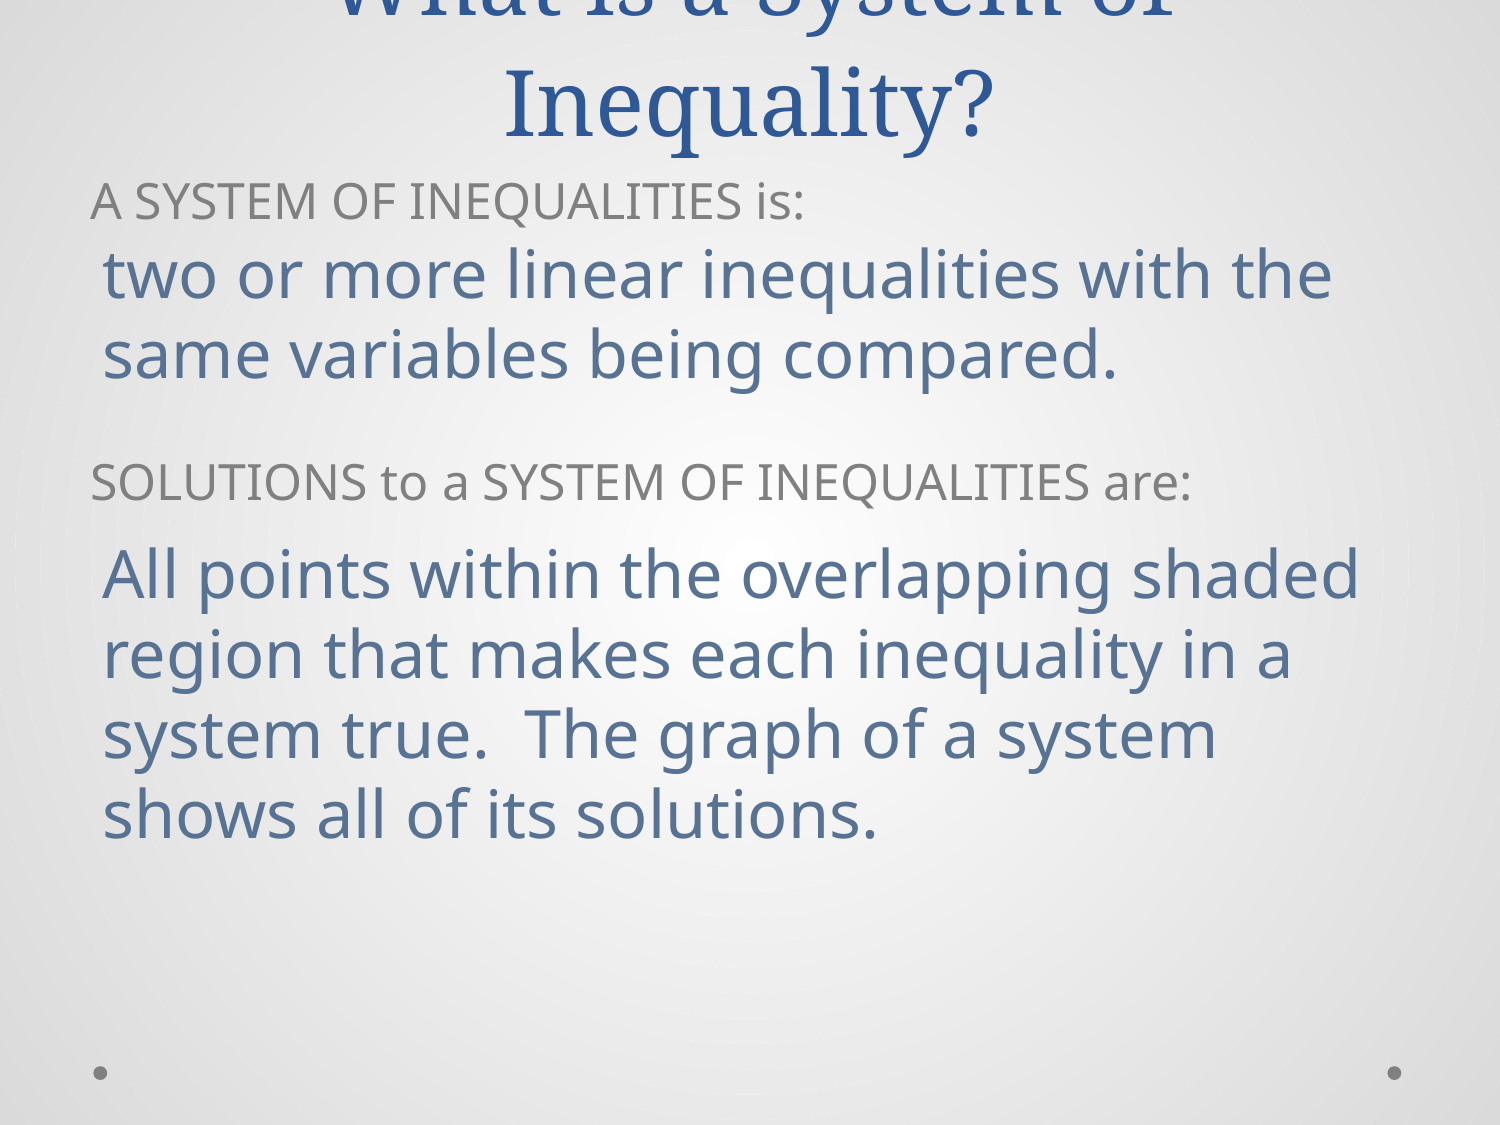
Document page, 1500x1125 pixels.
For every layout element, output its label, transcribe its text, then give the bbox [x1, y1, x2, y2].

list A SYSTEM OF INEQUALITIES is: SOLUTIONS to a SYSTEM OF INEQUALITIES are: [75, 162, 1425, 1005]
text_box two or more linear inequalities with the same variables being compared. [87, 224, 1463, 400]
text_box All points within the overlapping shaded region that makes each inequality in a system true. The graph of a system shows all of its solutions. [87, 524, 1400, 860]
title What is a System of Inequality? [75, 0, 1425, 162]
